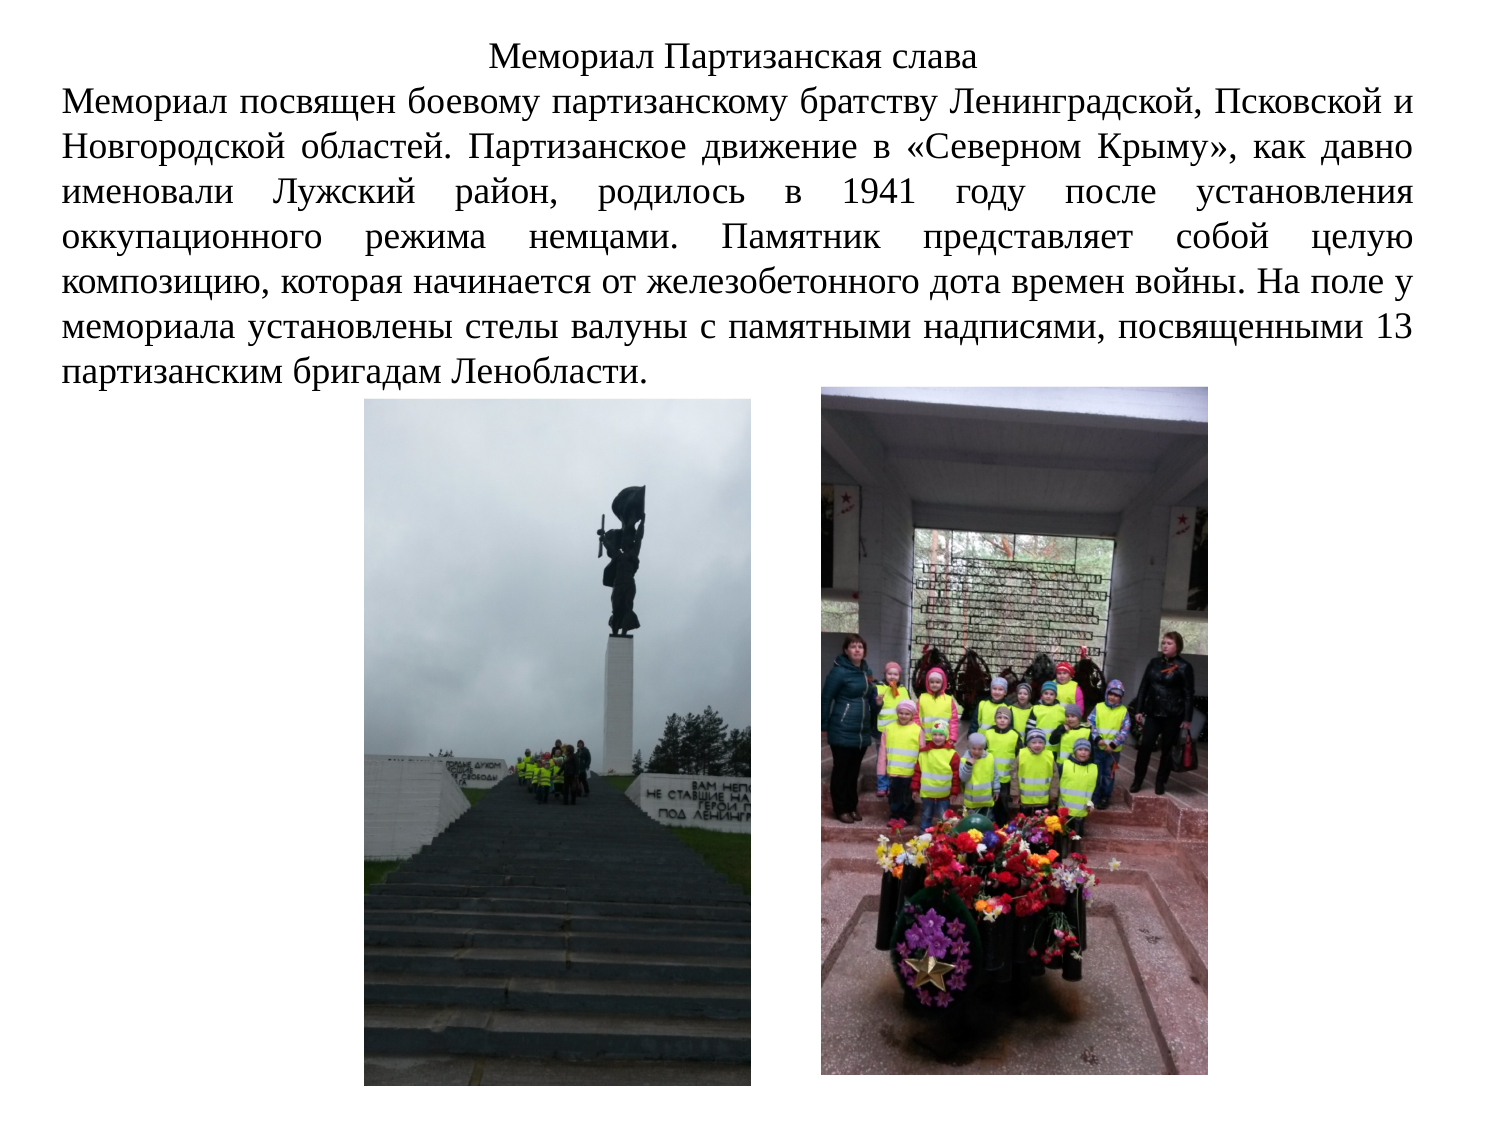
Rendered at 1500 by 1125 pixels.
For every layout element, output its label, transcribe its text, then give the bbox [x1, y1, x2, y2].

text_box Мемориал Партизанская слава Мемориал посвящен боевому партизанскому братству Ленинградской, Псковской и Новгородской областей. Партизанское движение в «Северном Крыму», как давно именовали Лужский район, родилось в 1941 году после установления оккупационного режима немцами. Памятник представляет собой целую композицию, которая начинается от железобетонного дота времен войны. На поле у мемориала установлены стелы валуны с памятными надписями, посвященными 13 партизанским бригадам Ленобласти. [46, 23, 1430, 399]
picture [212, 388, 1358, 1086]
